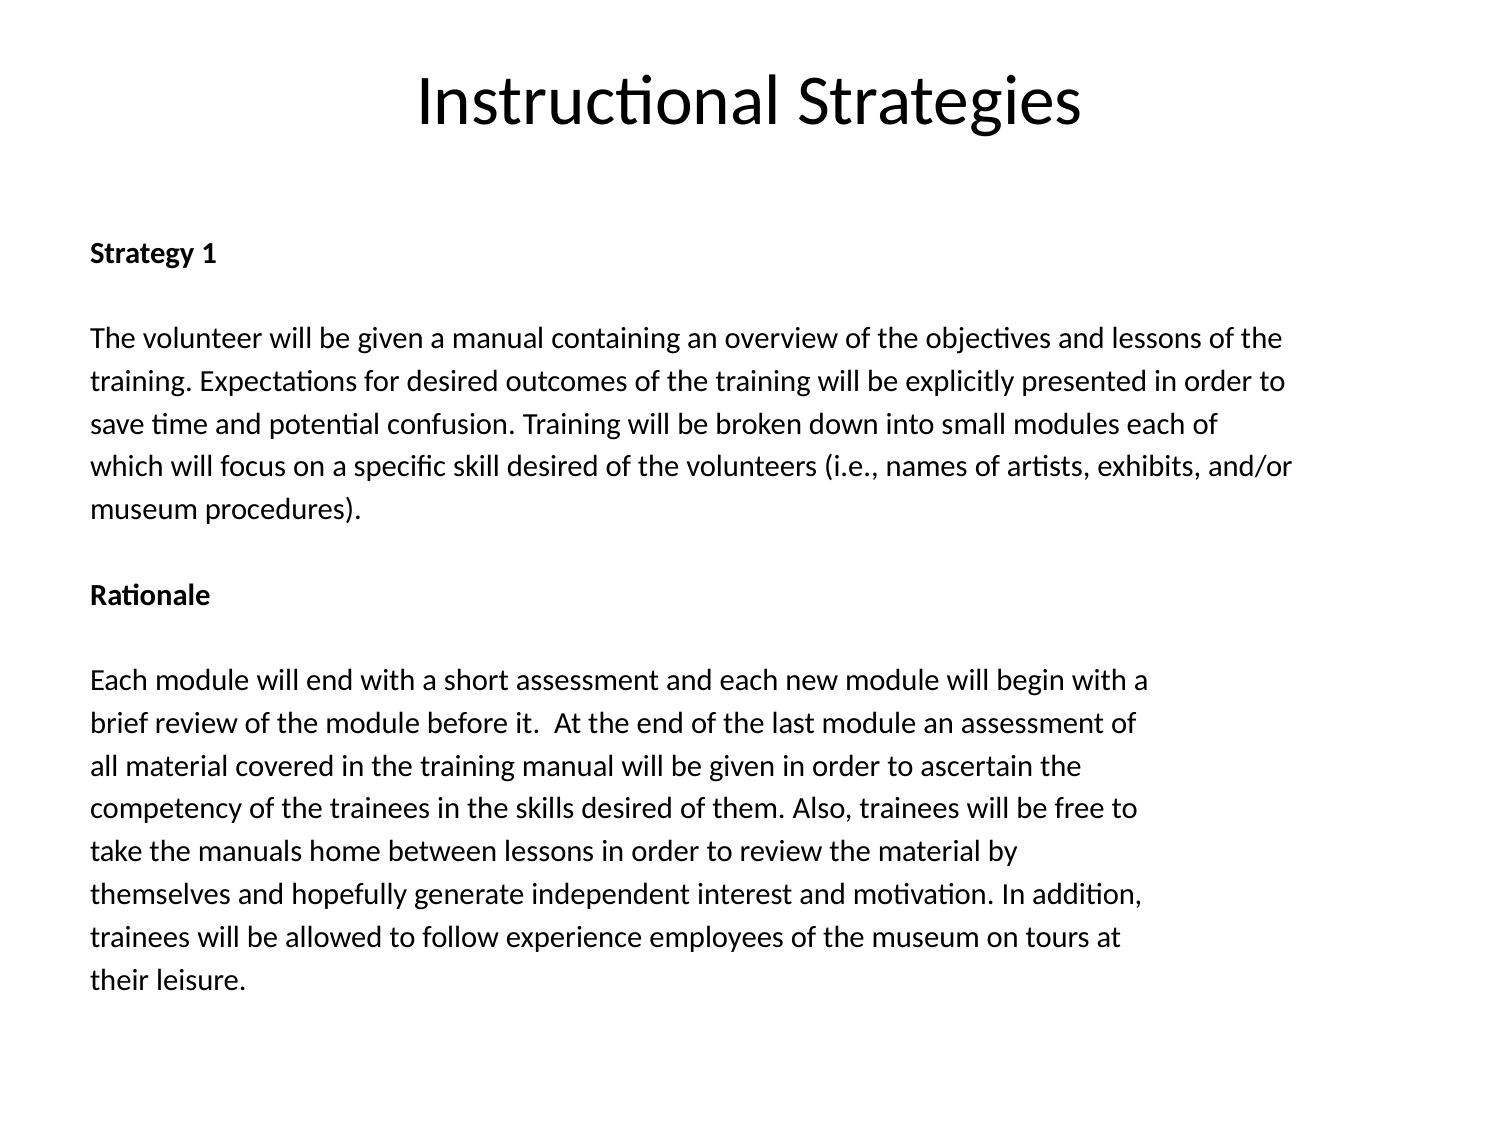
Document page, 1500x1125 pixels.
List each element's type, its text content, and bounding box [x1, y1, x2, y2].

list Strategy 1 The volunteer will be given a manual containing an overview of the objectives and lessons of the training. Expectations for desired outcomes of the training will be explicitly presented in order to save time and potential confusion. Training will be broken down into small modules each of which will focus on a specific skill desired of the volunteers (i.e., names of artists, exhibits, and/or museum procedures). Rationale Each module will end with a short assessment and each new module will begin with a brief review of the module before it. At the end of the last module an assessment of all material covered in the training manual will be given in order to ascertain the competency of the trainees in the skills desired of them. Also, trainees will be free to take the manuals home between lessons in order to review the material by themselves and hopefully generate independent interest and motivation. In addition, trainees will be allowed to follow experience employees of the museum on tours at their leisure. [75, 224, 1425, 1063]
title Instructional Strategies [75, 45, 1425, 224]
